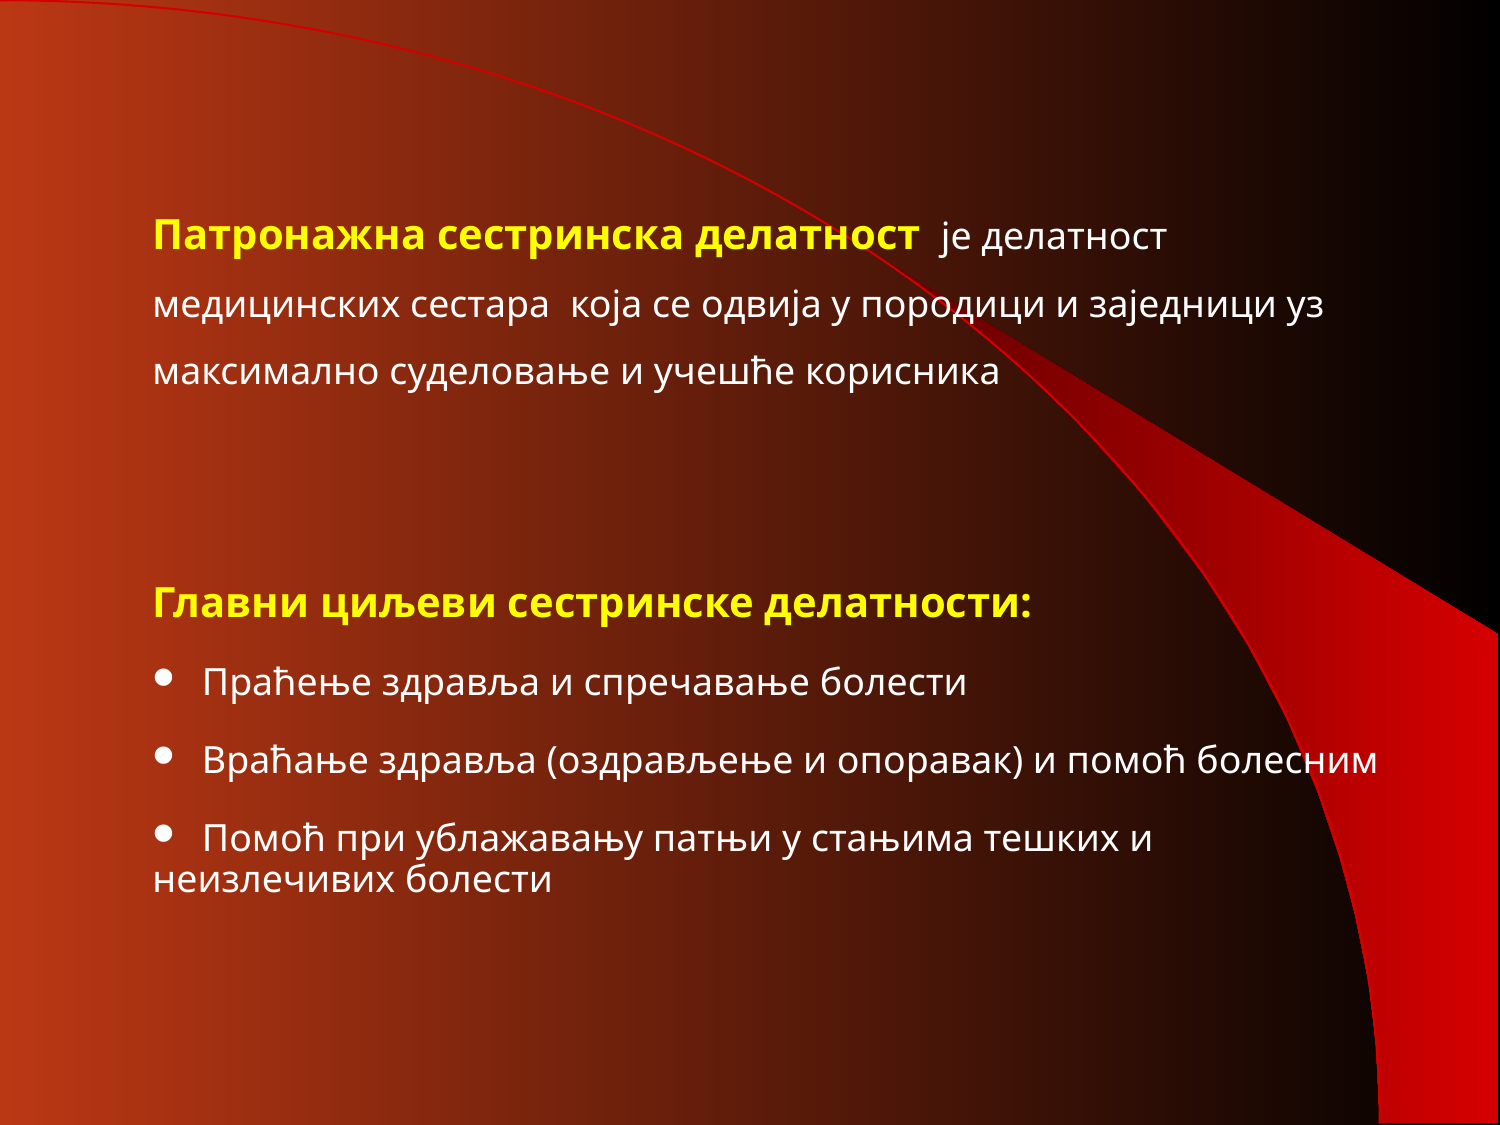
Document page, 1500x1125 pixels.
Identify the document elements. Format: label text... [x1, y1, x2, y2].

list Патронажна сестринска делатност је делатност медицинских сестара која се одвија у породици и заједници уз максимално суделовање и учешће корисника Главни циљеви сестринске делатности: Праћење здравља и спречавање болести Враћање здравља (оздрављење и опоравак) и помоћ болесним Помоћ при ублажавању патњи у стањима тешких и неизлечивих болести [137, 174, 1413, 1025]
